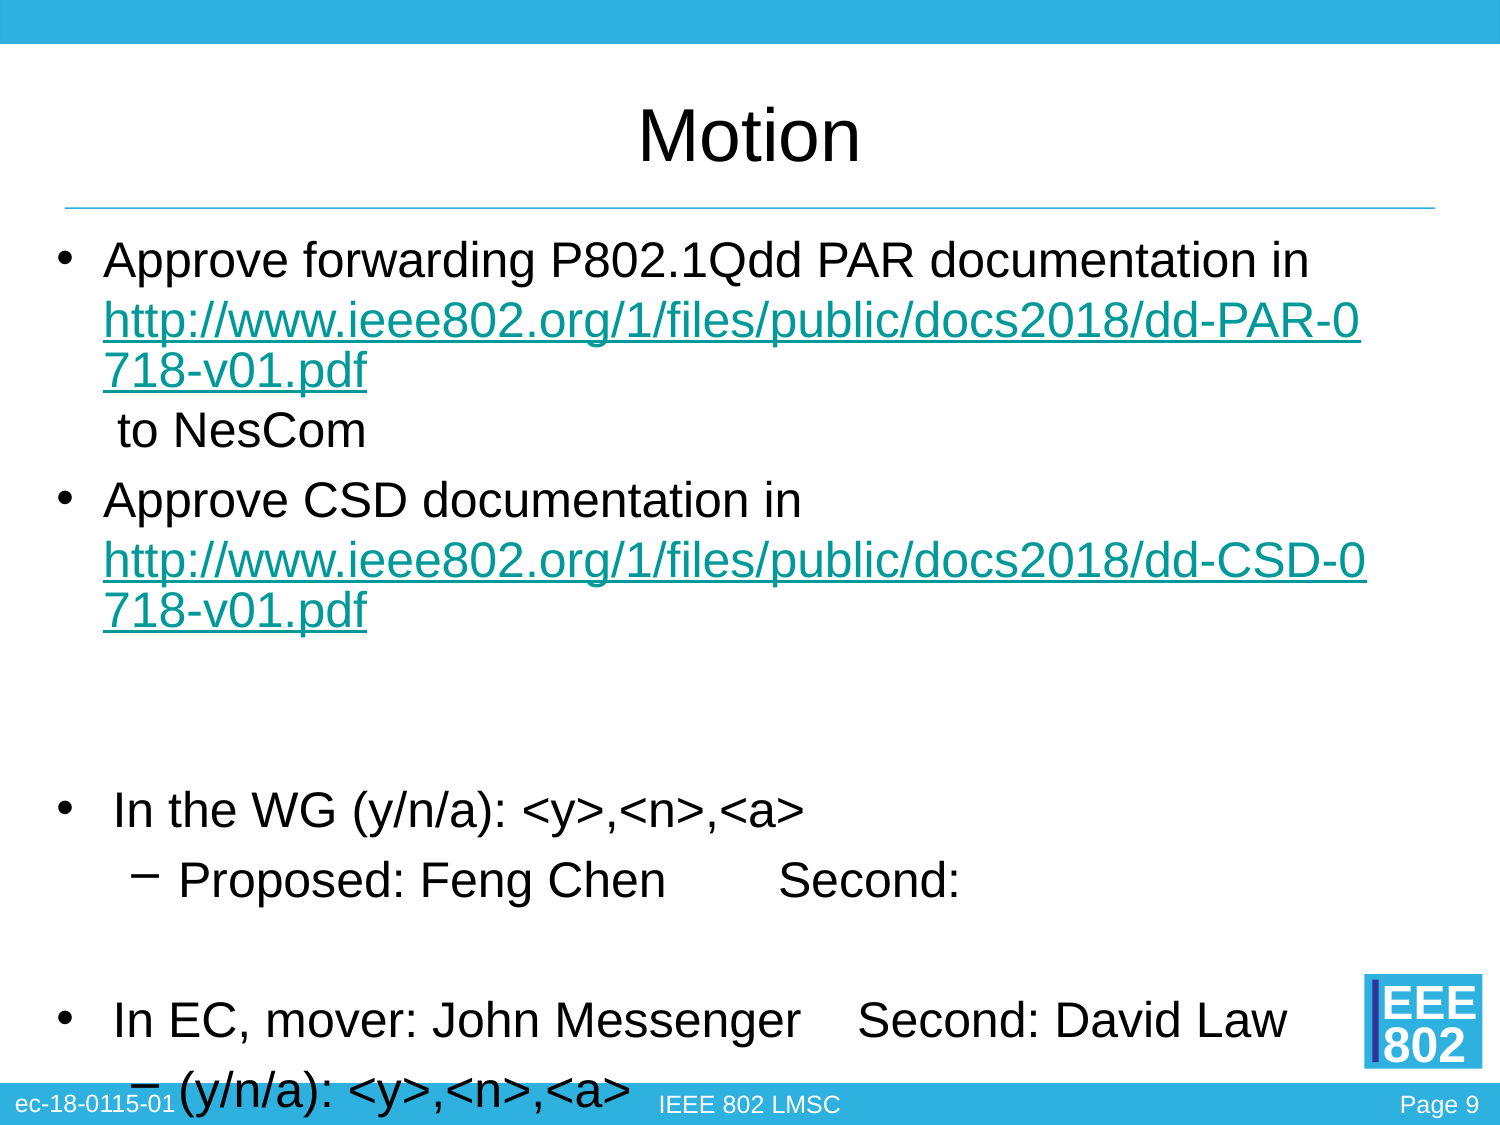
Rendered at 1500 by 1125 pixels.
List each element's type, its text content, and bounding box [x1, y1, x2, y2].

title Motion [75, 66, 1425, 197]
list Approve forwarding P802.1Qdd PAR documentation in http://www.ieee802.org/1/files/public/docs2018/dd-PAR-0718-v01.pdf to NesCom Approve CSD documentation in http://www.ieee802.org/1/files/public/docs2018/dd-CSD-0718-v01.pdf In the WG (y/n/a): <y>,<n>,<a> Proposed: Feng Chen Second: In EC, mover: John Messenger Second: David Law (y/n/a): <y>,<n>,<a> [41, 220, 1392, 1038]
